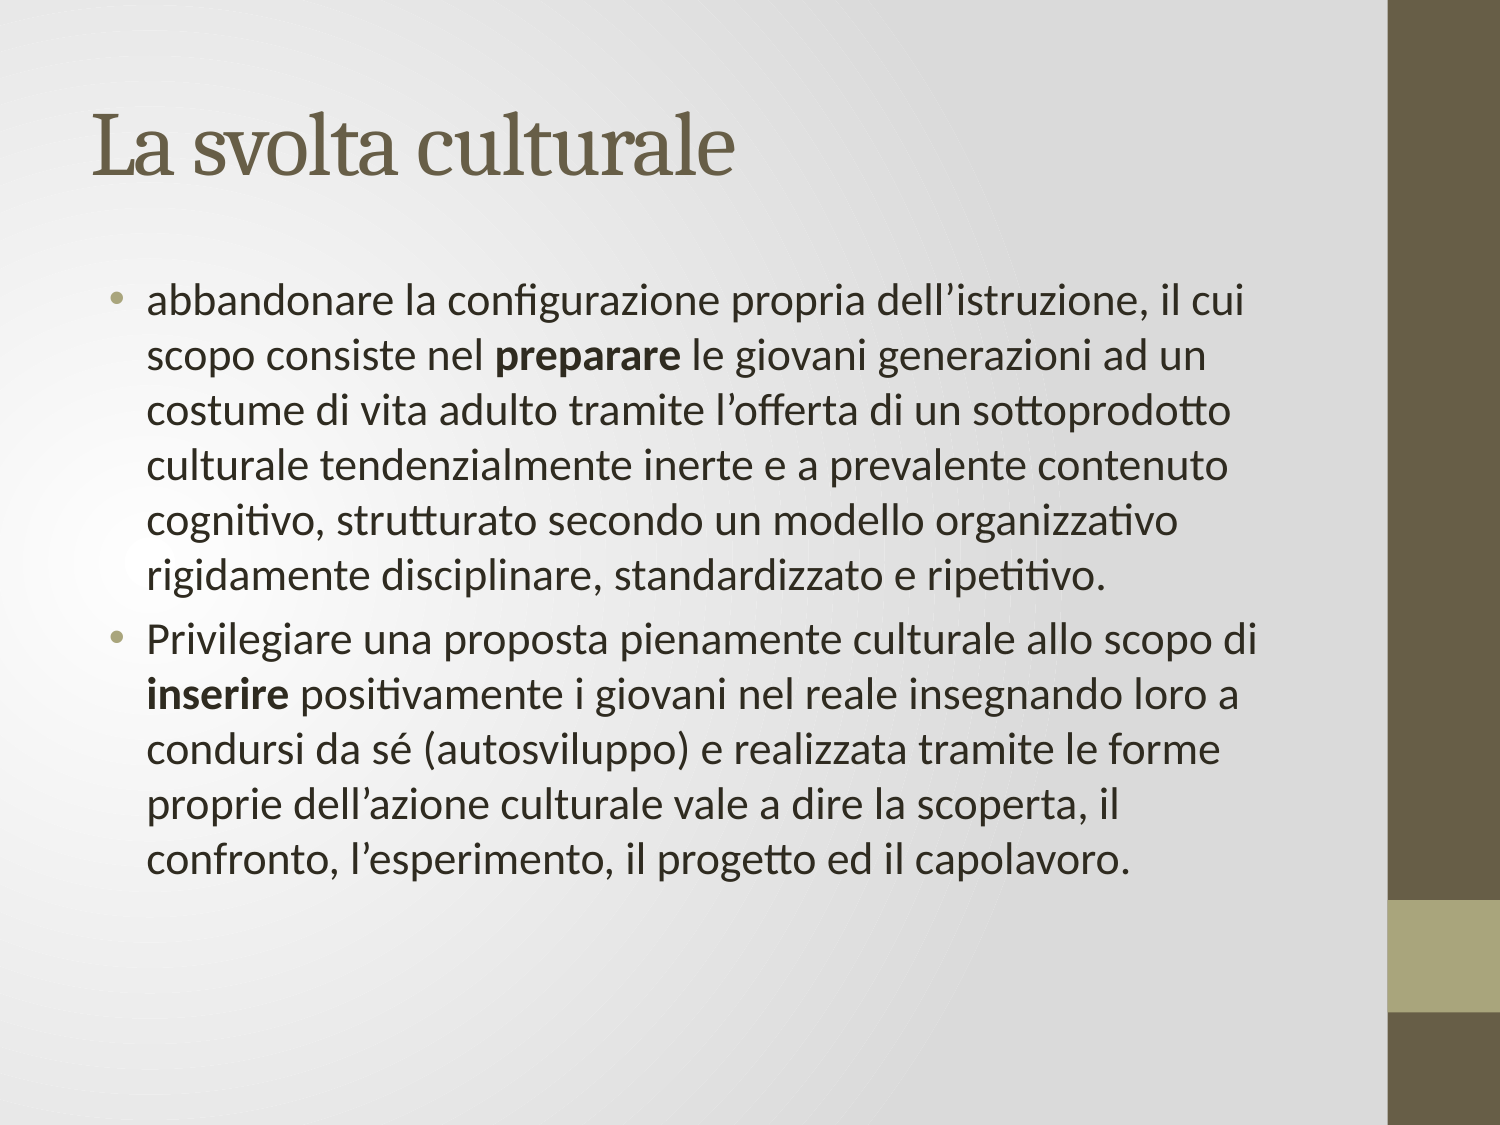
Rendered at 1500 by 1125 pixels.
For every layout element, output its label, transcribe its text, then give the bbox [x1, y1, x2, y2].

title La svolta culturale [75, 45, 1325, 233]
list abbandonare la configurazione propria dell’istruzione, il cui scopo consiste nel preparare le giovani generazioni ad un costume di vita adulto tramite l’offerta di un sottoprodotto culturale tendenzialmente inerte e a prevalente contenuto cognitivo, strutturato secondo un modello organizzativo rigidamente disciplinare, standardizzato e ripetitivo. Privilegiare una proposta pienamente culturale allo scopo di inserire positivamente i giovani nel reale insegnando loro a condursi da sé (autosviluppo) e realizzata tramite le forme proprie dell’azione culturale vale a dire la scoperta, il confronto, l’esperimento, il progetto ed il capolavoro. [75, 262, 1325, 1050]
